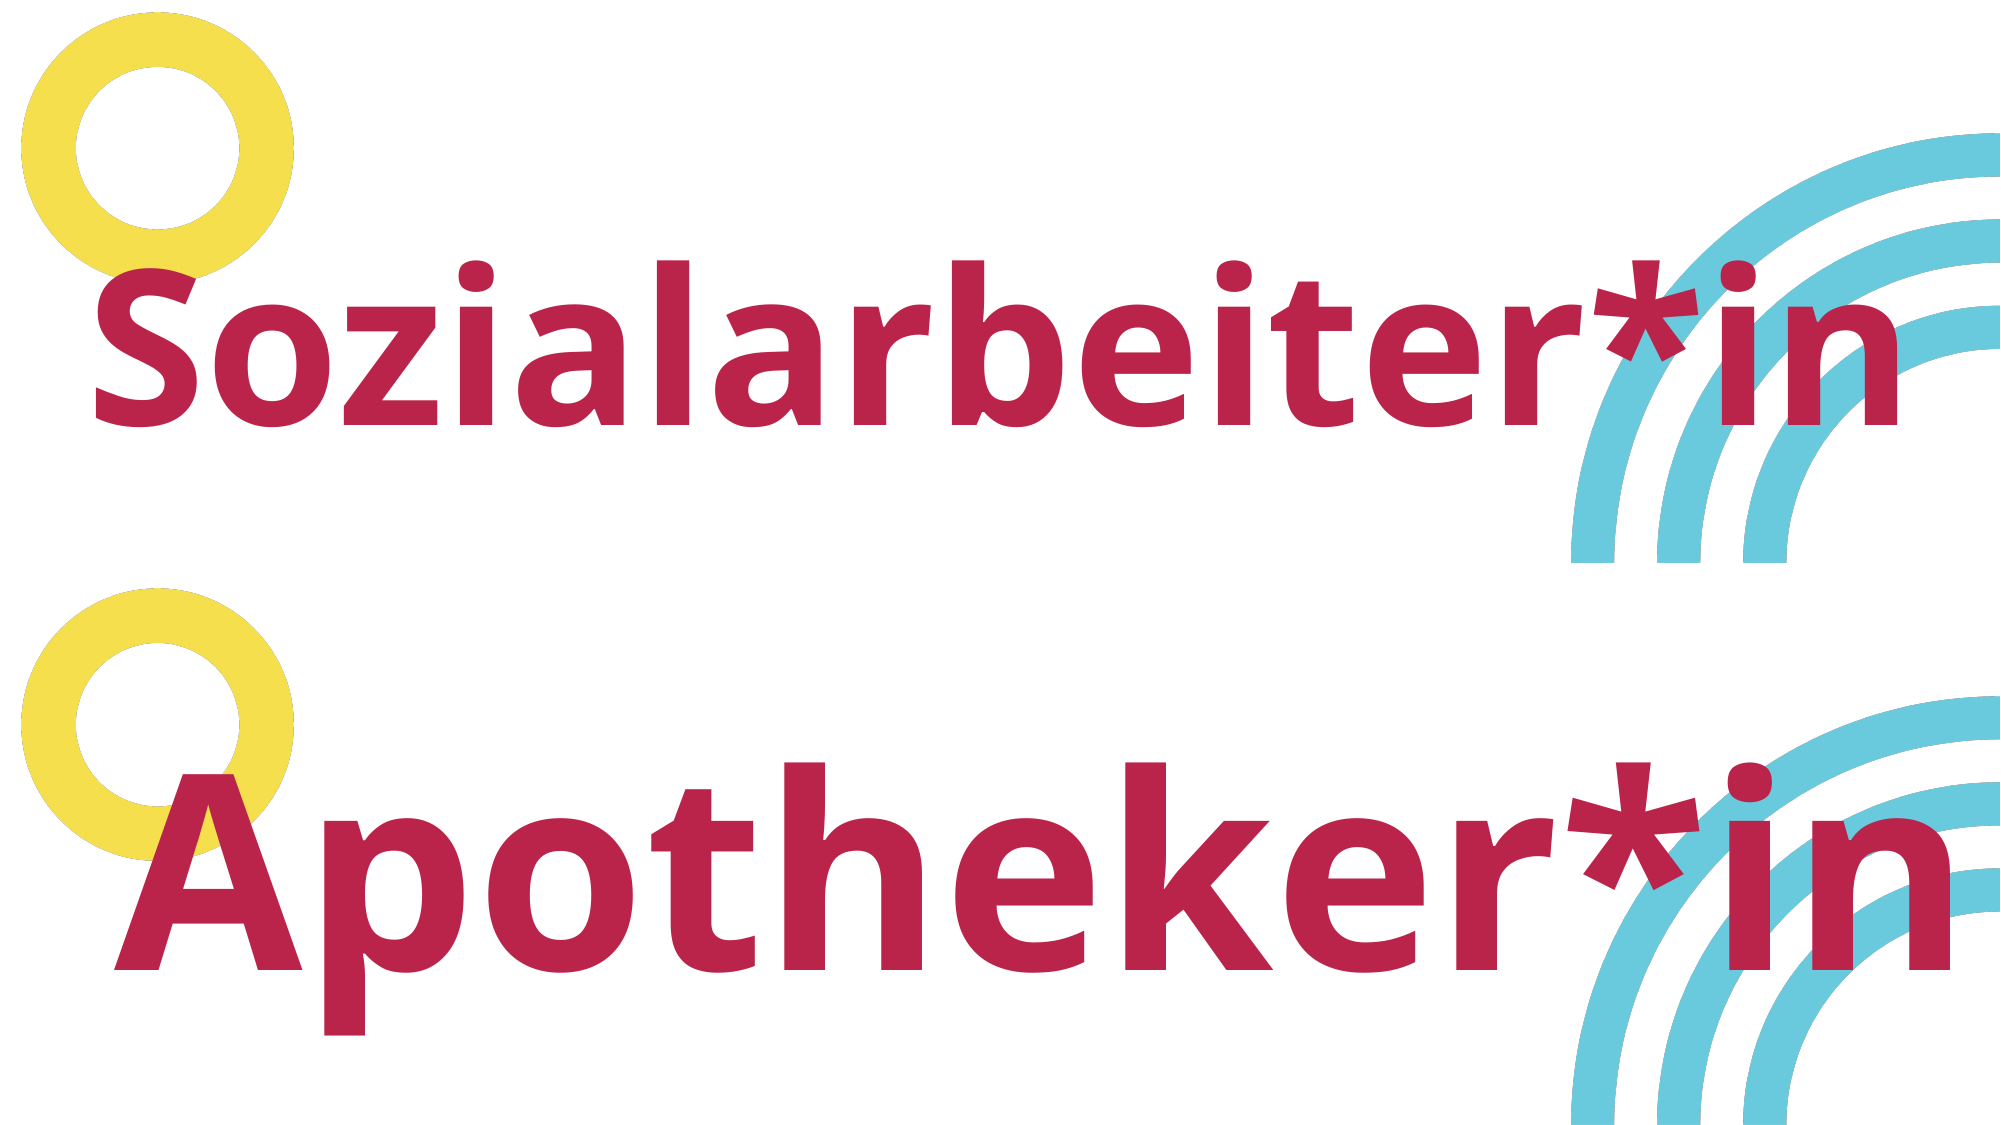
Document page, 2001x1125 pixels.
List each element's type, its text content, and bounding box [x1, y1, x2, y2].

picture [1571, 480, 2000, 563]
picture [21, 12, 294, 88]
text_box Apotheker*in [99, 717, 1988, 1037]
picture [1571, 696, 2000, 1125]
picture [21, 588, 294, 861]
title Sozialarbeiter*in [1, 88, 2000, 480]
